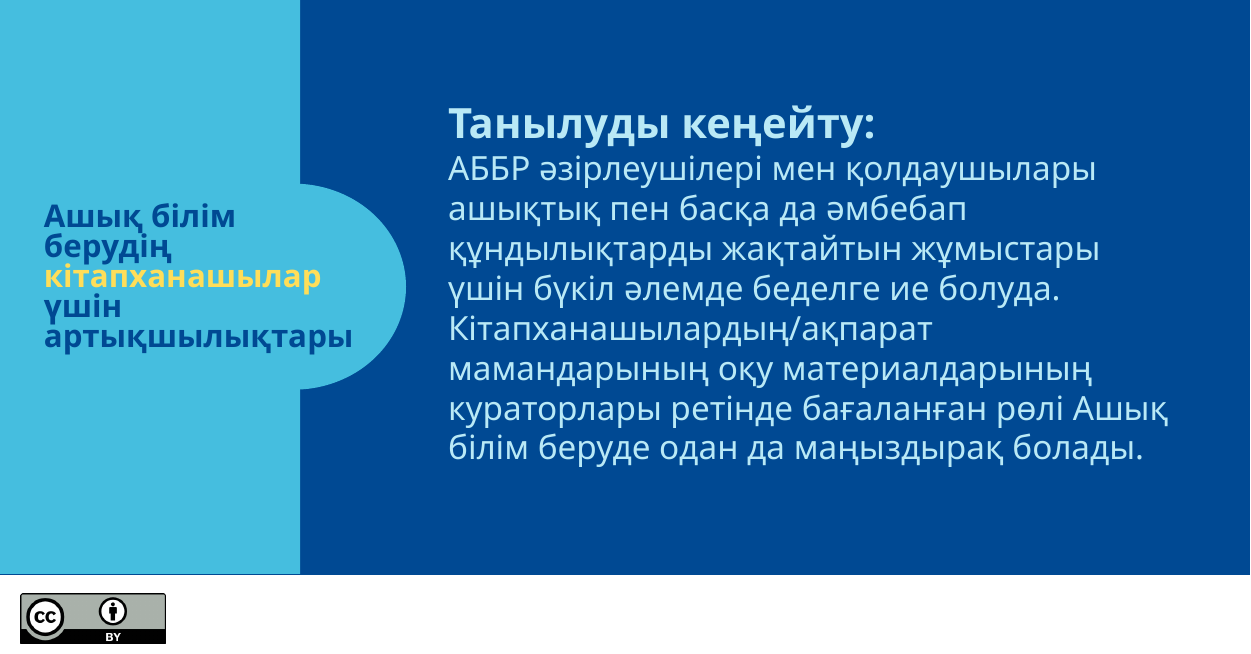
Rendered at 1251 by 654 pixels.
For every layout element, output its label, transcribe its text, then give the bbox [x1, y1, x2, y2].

text_box Танылуды кеңейту: АББР әзірлеушілері мен қолдаушылары ашықтық пен басқа да әмбебап құндылықтарды жақтайтын жұмыстары үшін бүкіл әлемде беделге ие болуда. Кітапханашылардың/ақпарат мамандарының оқу материалдарының кураторлары ретінде бағаланған рөлі Ашық білім беруде одан да маңыздырақ болады. [435, 84, 1198, 479]
text_box [222, 366, 366, 390]
text_box Ашық білім берудің кітапханашылар үшін артықшылықтары [31, 191, 373, 366]
text_box [0, 582, 1250, 654]
picture [20, 592, 166, 645]
text_box [0, 0, 301, 574]
text_box [373, 213, 407, 360]
text_box [252, 183, 336, 191]
